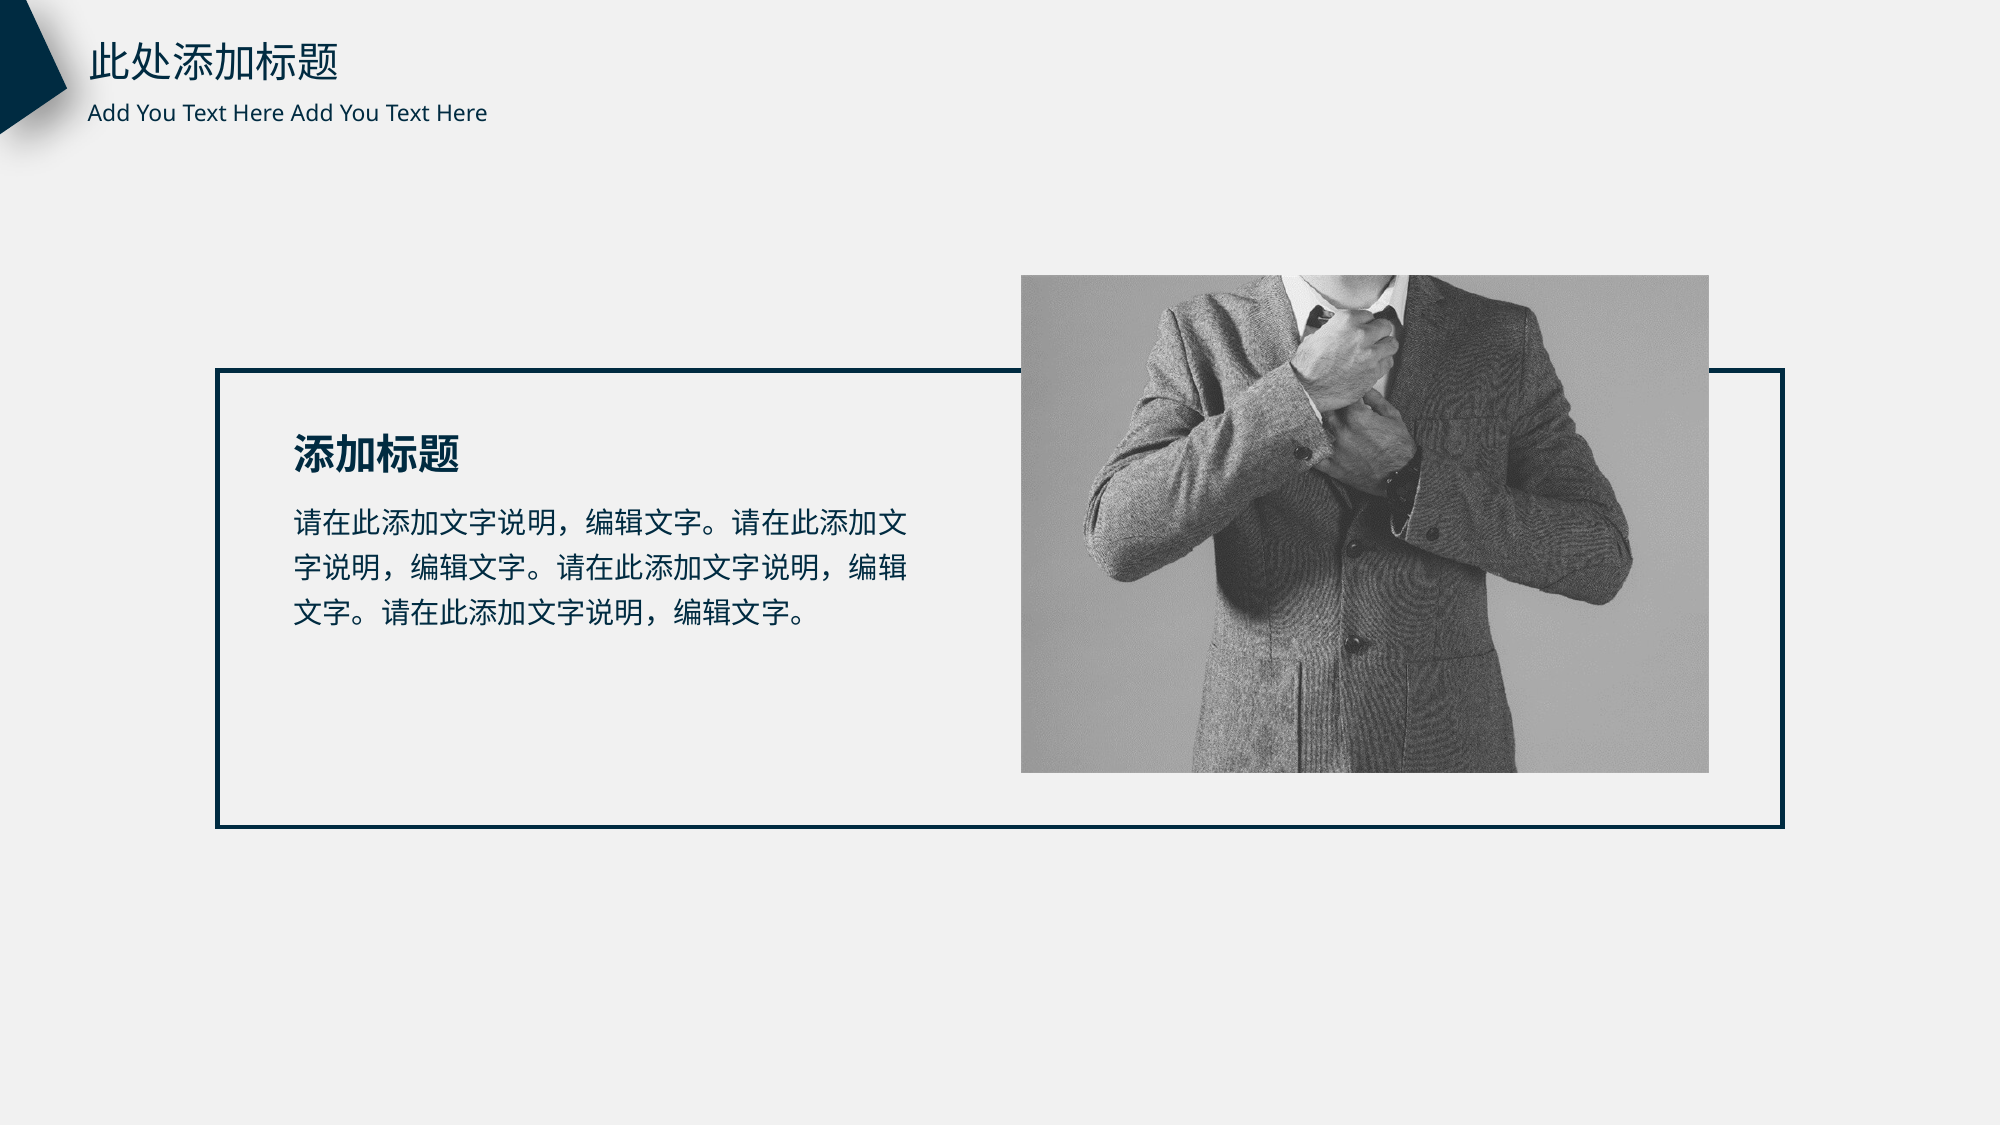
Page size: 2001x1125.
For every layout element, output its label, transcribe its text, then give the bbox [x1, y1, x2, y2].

text_box [217, 370, 1783, 828]
text_box Add You Text Here Add You Text Here [82, 83, 532, 134]
text_box [0, 0, 68, 135]
text_box 添加标题 [278, 420, 563, 486]
picture [1021, 275, 1709, 773]
text_box 此处添加标题 [77, 28, 355, 83]
text_box 请在此添加文字说明，编辑文字。请在此添加文字说明，编辑文字。请在此添加文字说明，编辑文字。请在此添加文字说明，编辑文字。 [278, 486, 925, 637]
